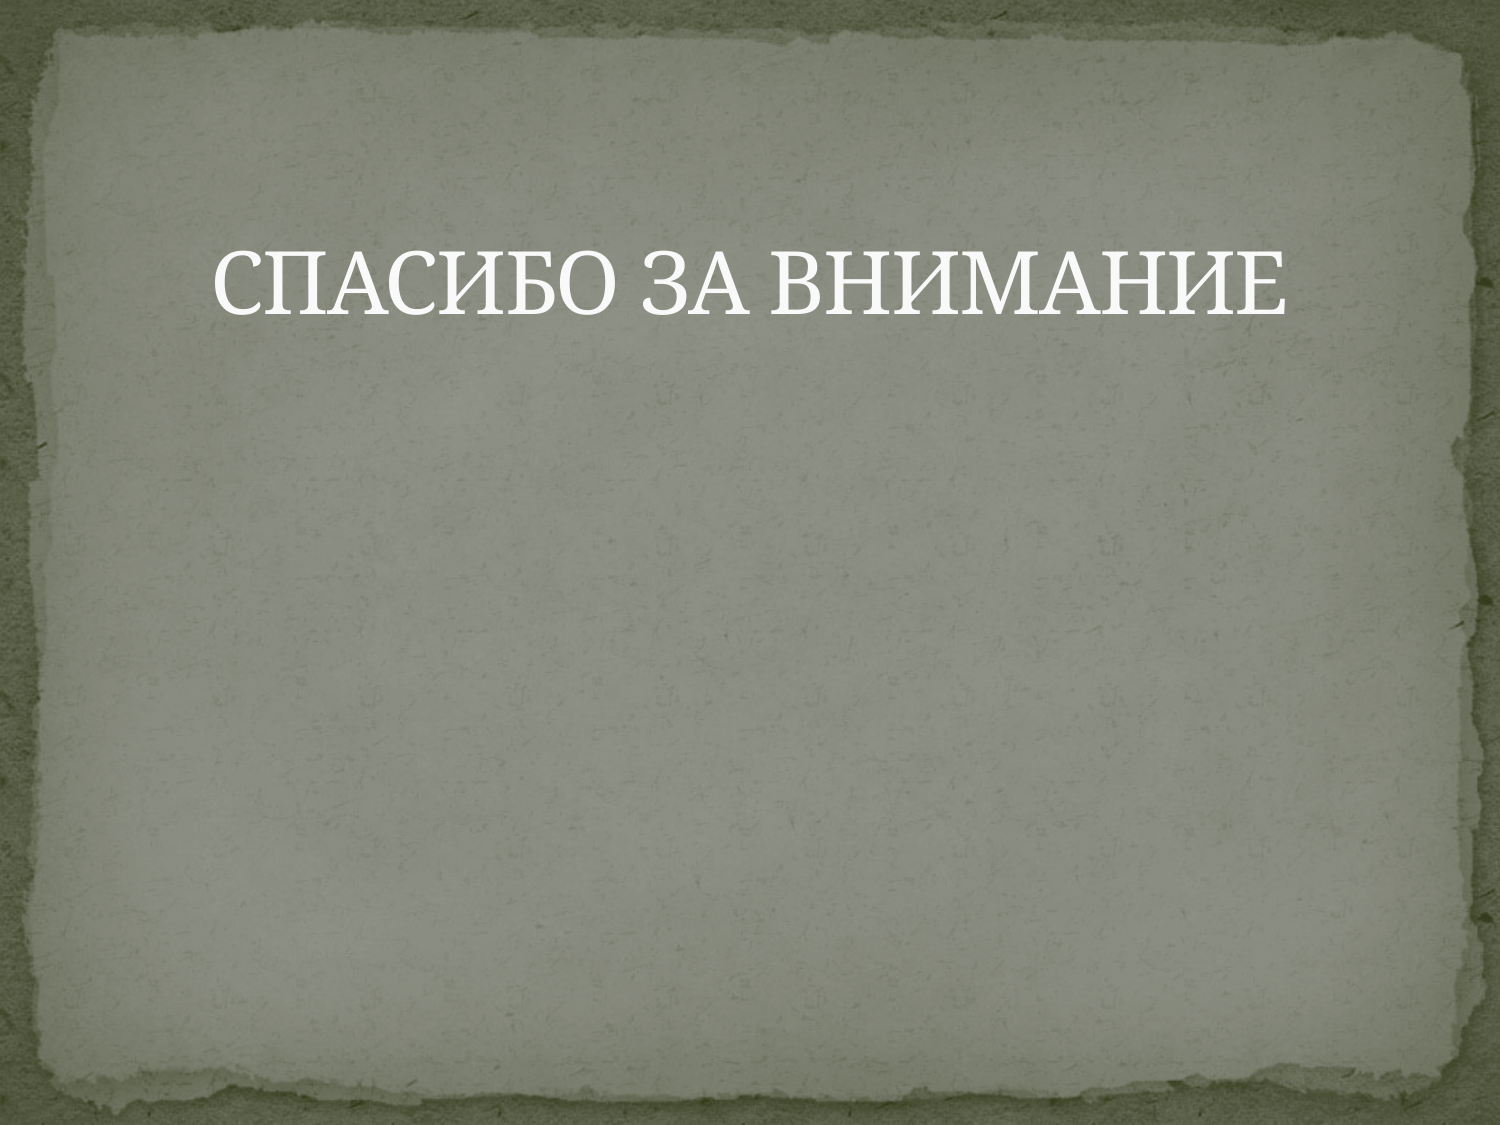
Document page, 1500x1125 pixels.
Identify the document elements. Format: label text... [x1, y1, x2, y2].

title СПАСИБО ЗА ВНИМАНИЕ [74, 160, 1425, 445]
